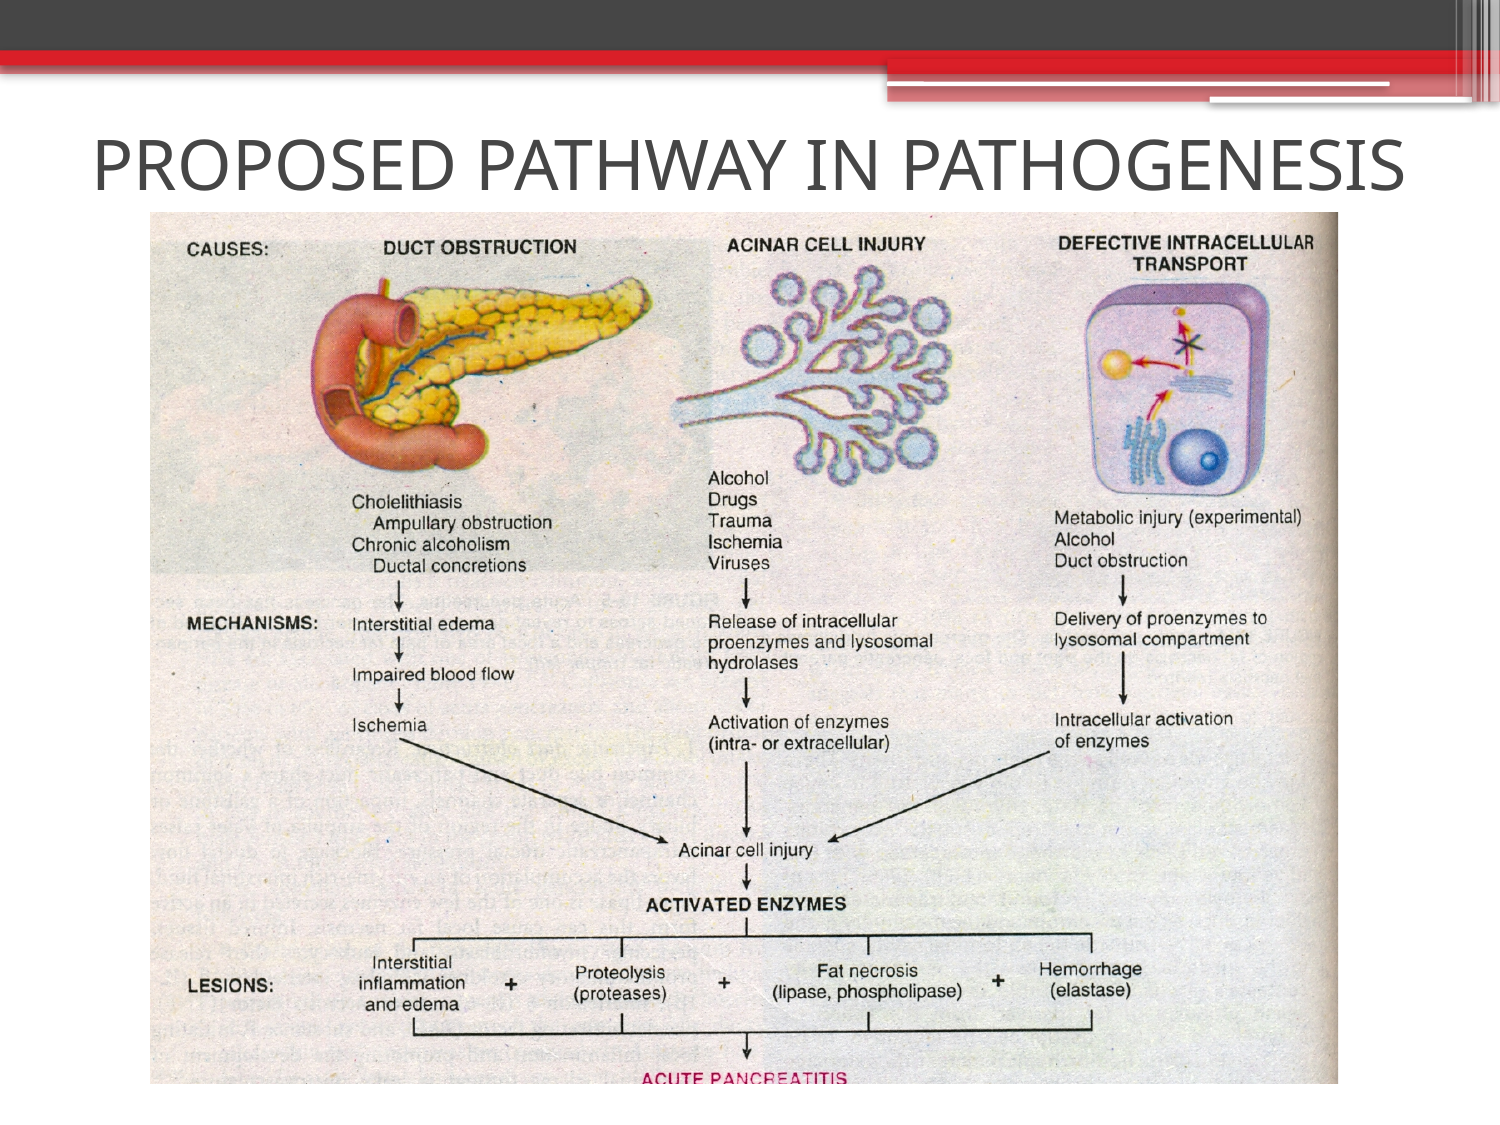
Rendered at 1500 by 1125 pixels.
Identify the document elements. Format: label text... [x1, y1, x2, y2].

title PROPOSED PATHWAY IN PATHOGENESIS [75, 75, 1425, 250]
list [149, 212, 1339, 1084]
